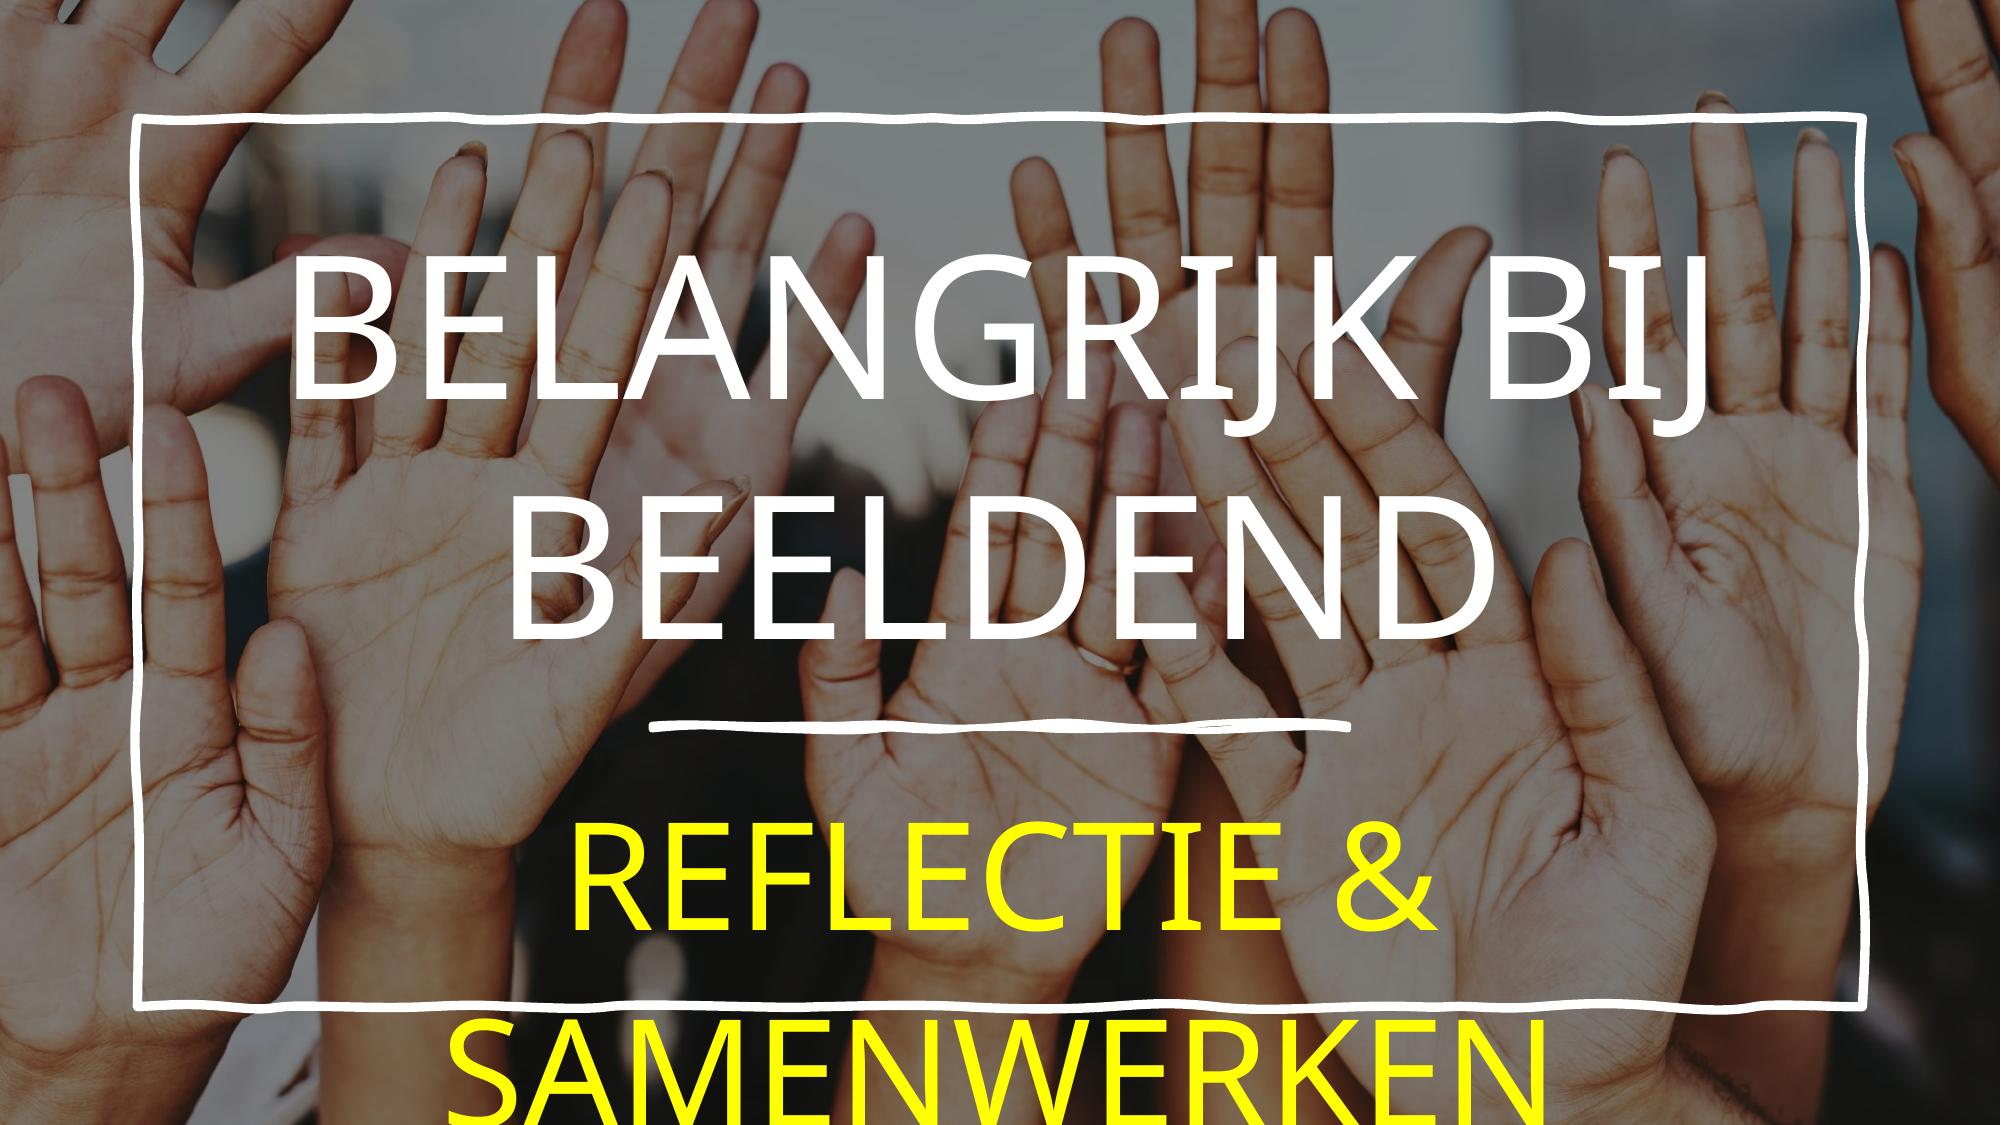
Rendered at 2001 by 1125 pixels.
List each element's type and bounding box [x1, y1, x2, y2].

list [0, 0, 2000, 1125]
